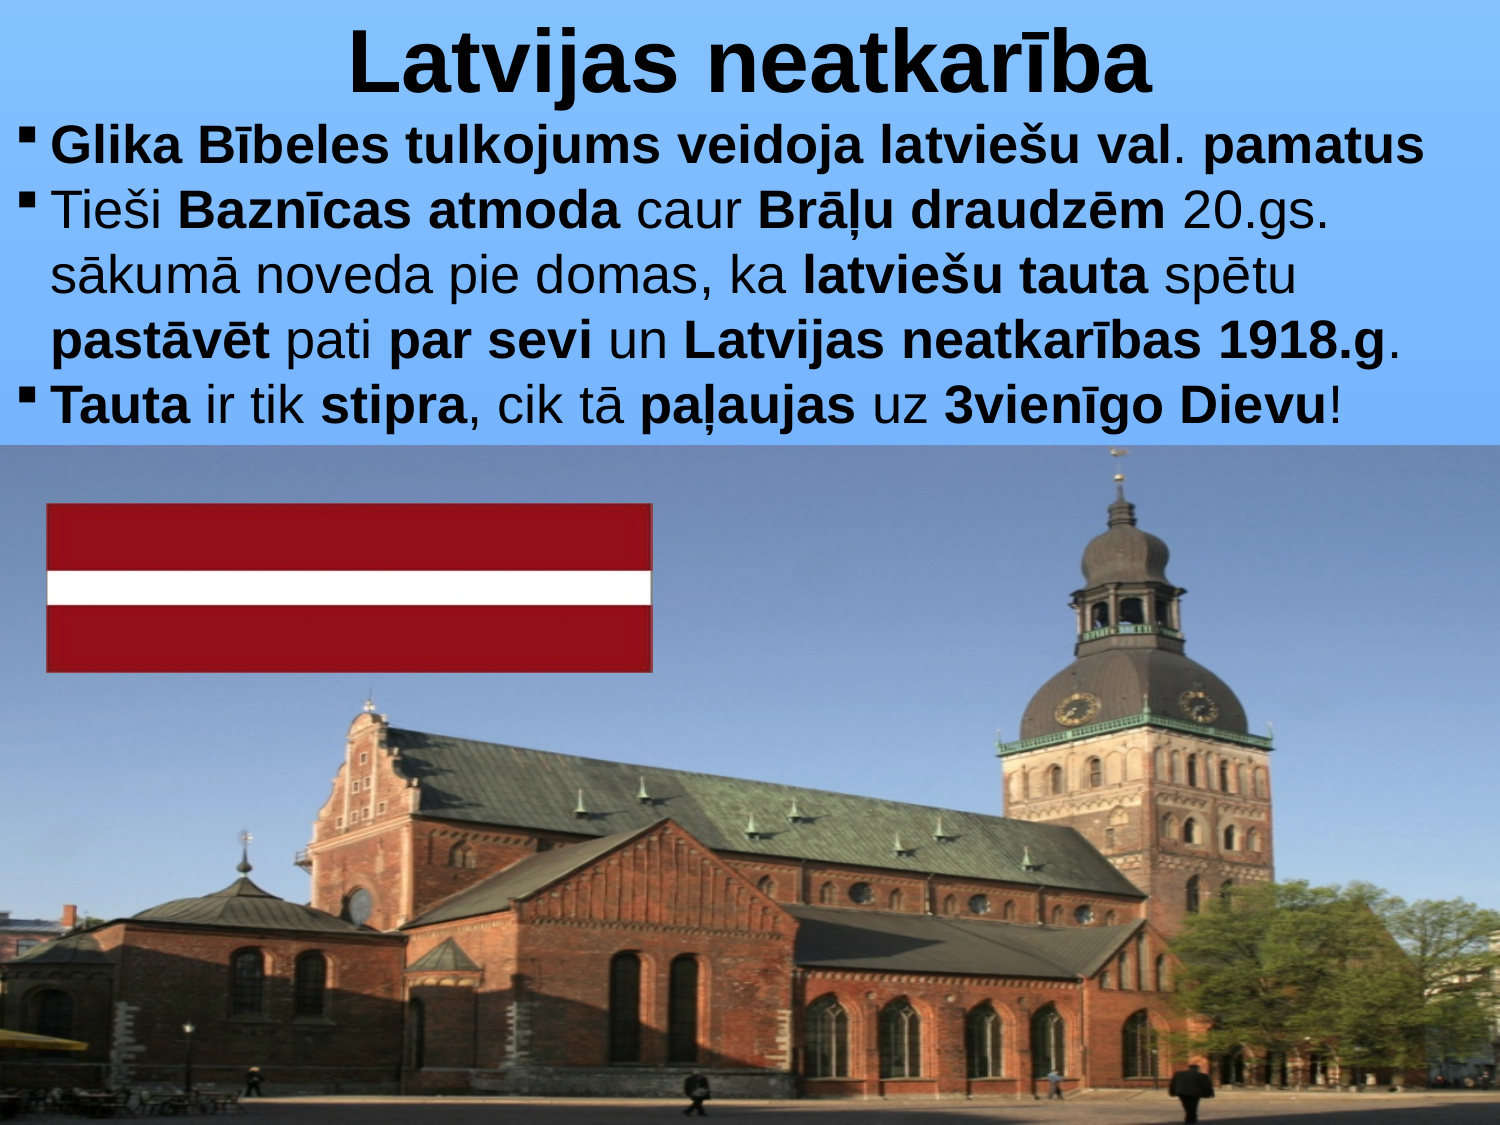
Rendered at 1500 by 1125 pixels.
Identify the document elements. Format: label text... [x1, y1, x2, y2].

text_box Glika Bībeles tulkojums veidoja latviešu val. pamatus Tieši Baznīcas atmoda caur Brāļu draudzēm 20.gs. sākumā noveda pie domas, ka latviešu tauta spētu pastāvēt pati par sevi un Latvijas neatkarības 1918.g. Tauta ir tik stipra, cik tā paļaujas uz 3vienīgo Dievu! [0, 101, 1500, 442]
title Latvijas neatkarība [0, 0, 1500, 101]
picture [0, 445, 1500, 1125]
